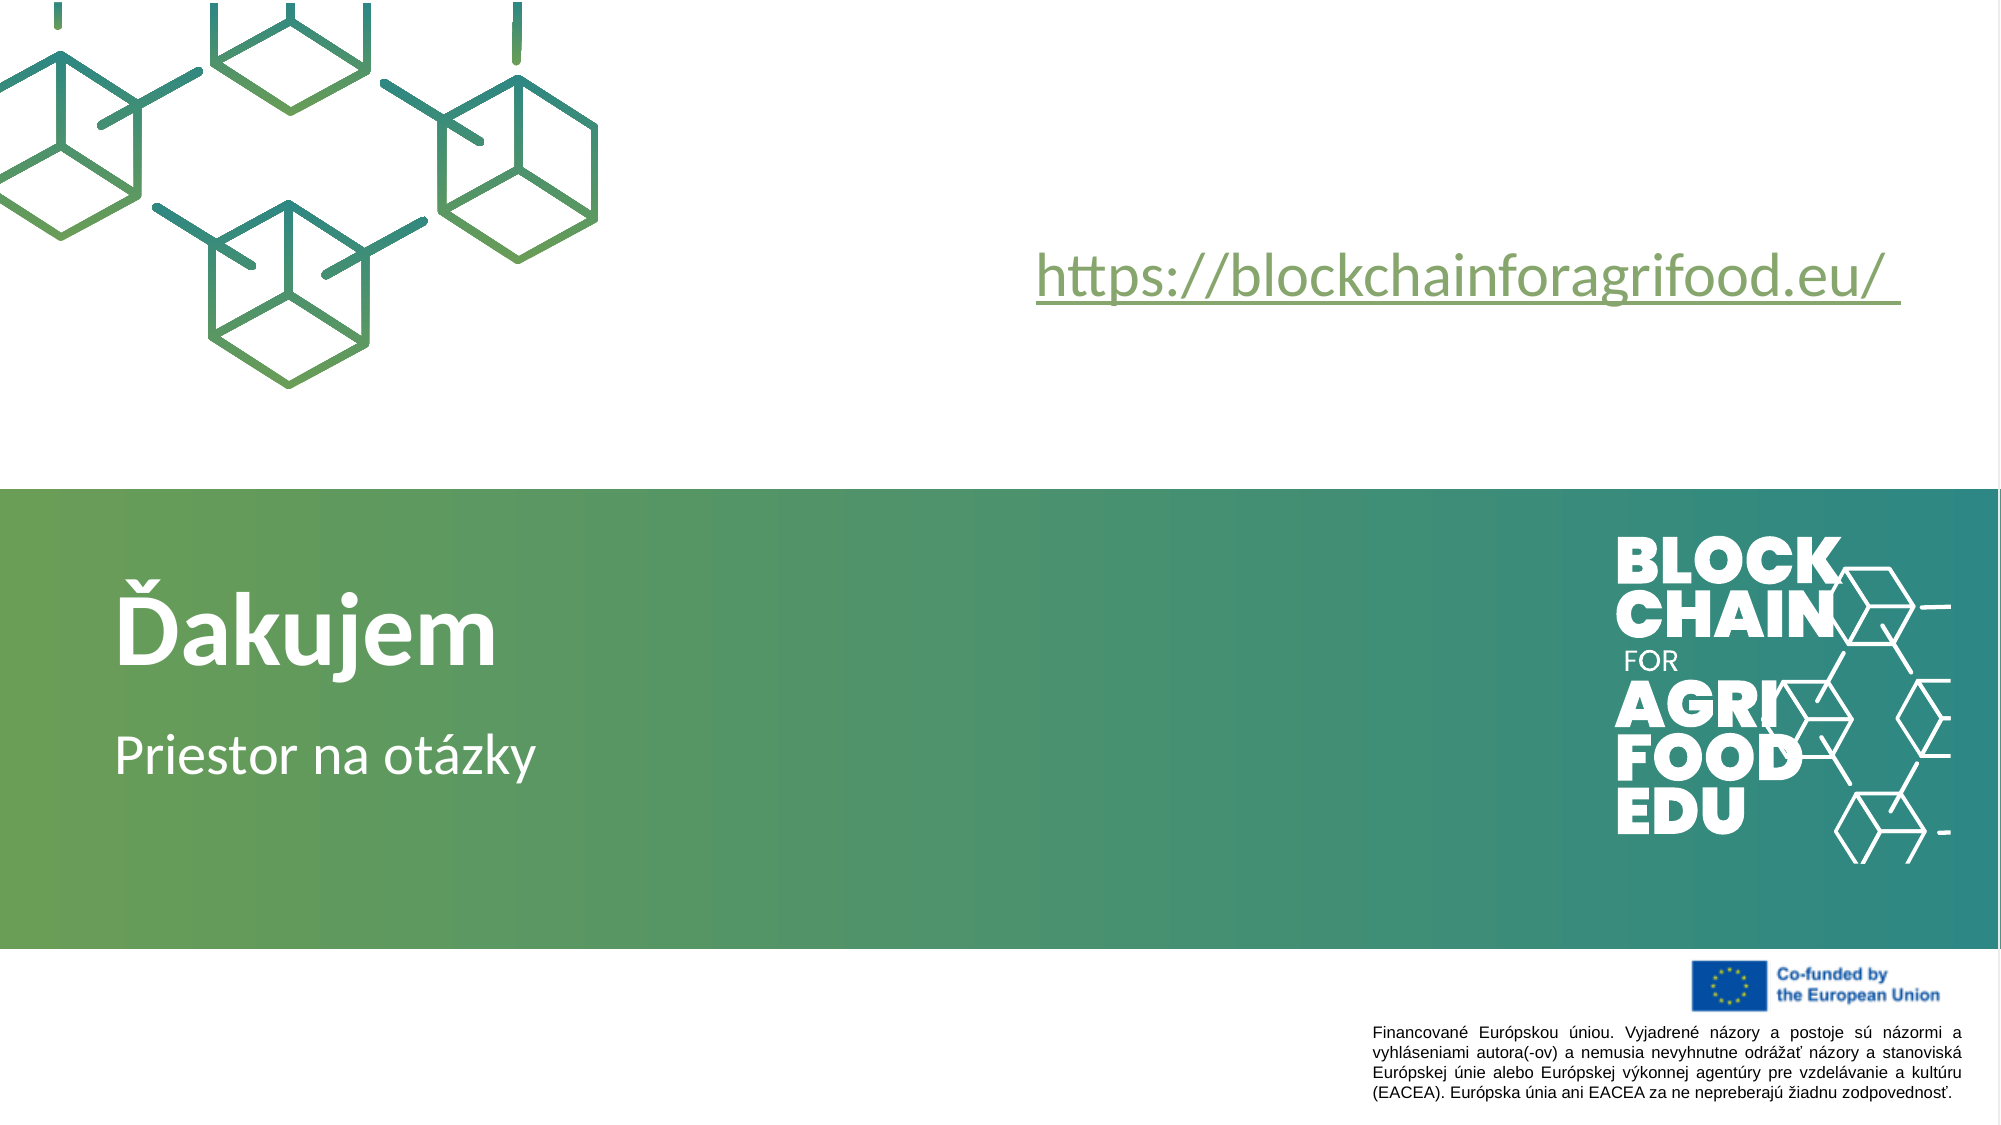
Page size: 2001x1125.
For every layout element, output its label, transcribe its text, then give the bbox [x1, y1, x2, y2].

list Priestor na otázky [99, 700, 624, 816]
picture [1689, 958, 1959, 1016]
text_box Financované Európskou úniou. Vyjadrené názory a postoje sú názormi a vyhláseniami autora(-ov) a nemusia nevyhnutne odrážať názory a stanoviská Európskej únie alebo Európskej výkonnej agentúry pre vzdelávanie a kultúru (EACEA). Európska únia ani EACEA za ne nepreberajú žiadnu zodpovednosť. [1357, 1014, 1978, 1110]
list https://blockchainforagrifood.eu/ [922, 207, 1916, 346]
list Ďakujem [99, 562, 624, 700]
